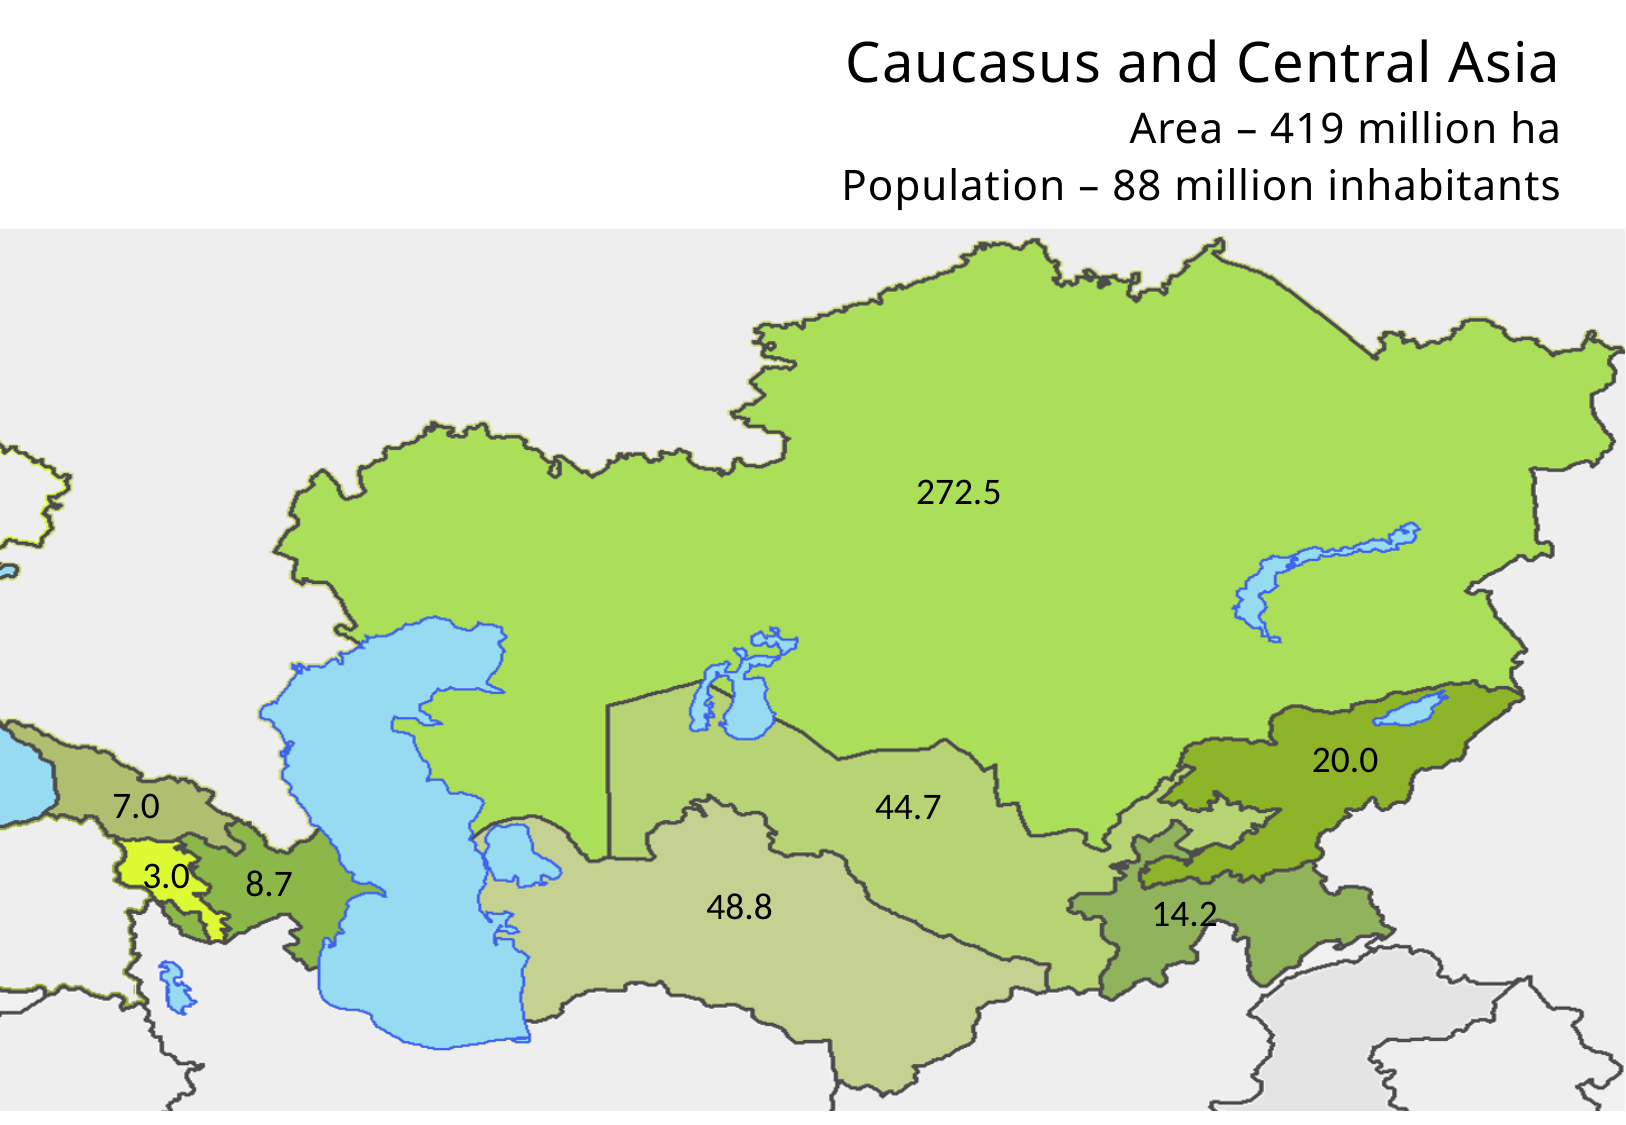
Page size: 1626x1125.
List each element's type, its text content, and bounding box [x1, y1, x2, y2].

picture [0, 229, 1625, 1111]
text_box Caucasus and Central Asia Area – 419 million ha Population – 88 million inhabitants [97, 14, 1577, 222]
